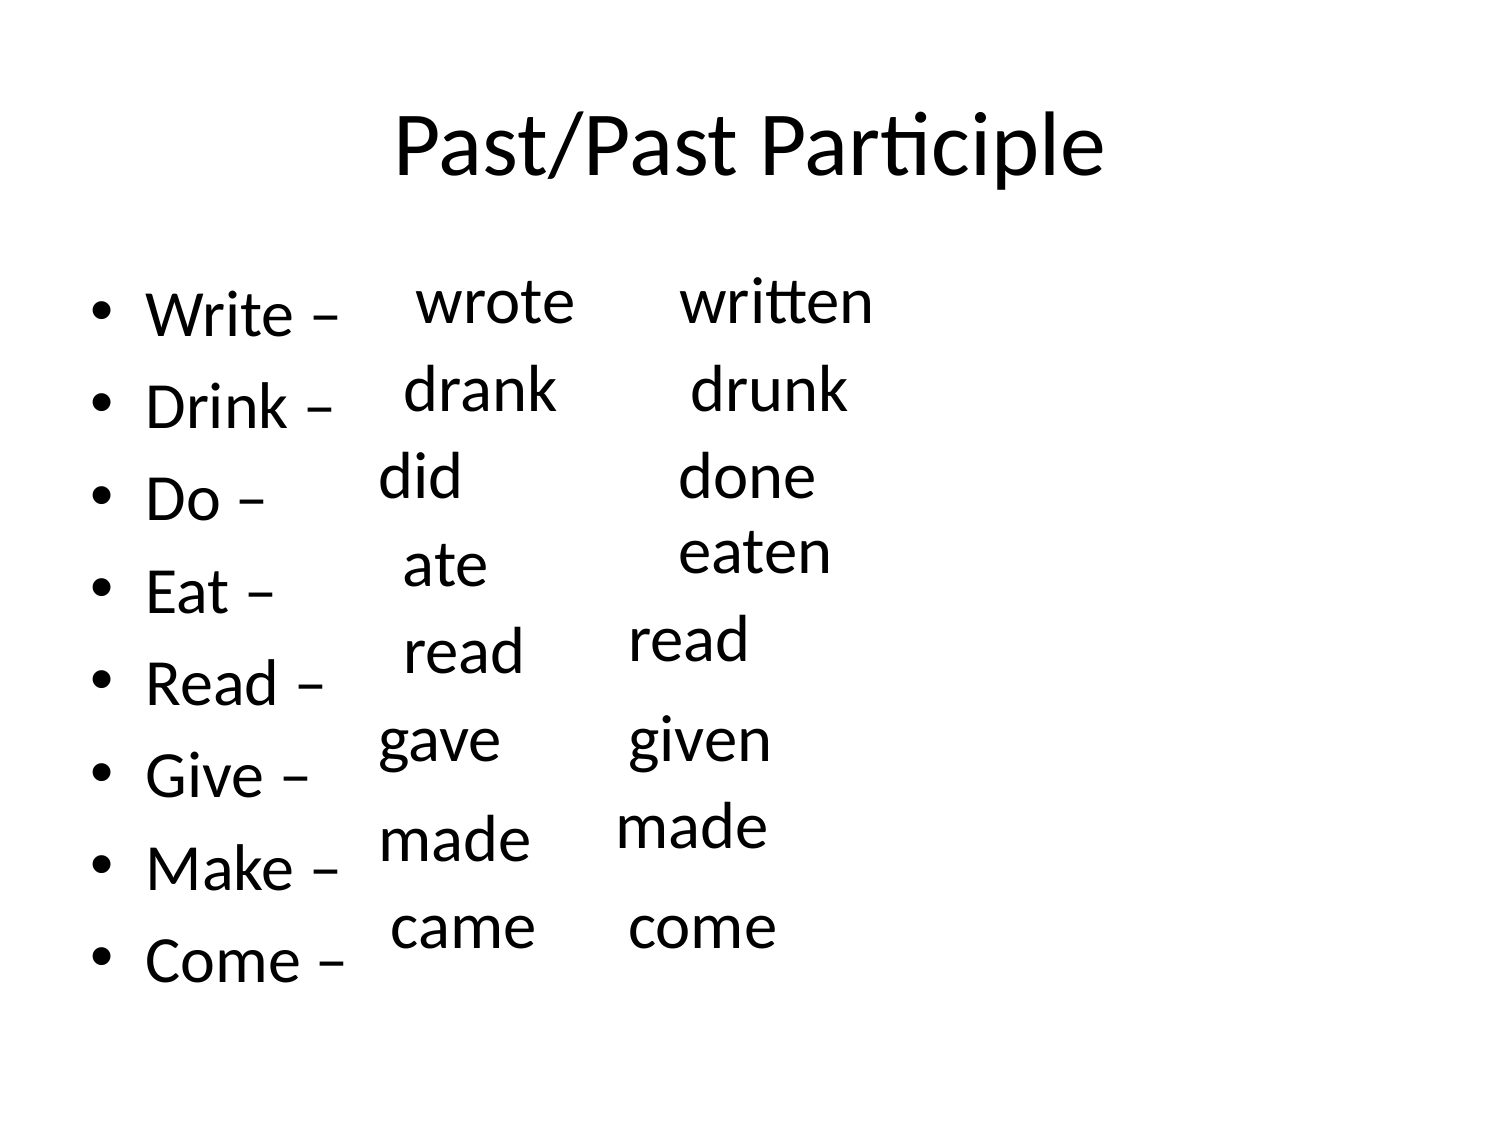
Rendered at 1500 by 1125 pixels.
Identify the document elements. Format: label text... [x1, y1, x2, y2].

text_box did [363, 424, 479, 520]
list Write – Drink – Do – Eat – Read – Give – Make – Come – [75, 262, 1025, 1005]
text_box drunk [676, 337, 865, 433]
text_box given [613, 687, 788, 783]
text_box gave [363, 687, 517, 783]
text_box read [388, 599, 541, 695]
text_box read [613, 587, 766, 683]
text_box done [663, 424, 832, 499]
text_box written [664, 249, 891, 345]
text_box eaten [663, 499, 848, 595]
text_box come [613, 874, 793, 970]
text_box ate [388, 512, 505, 599]
title Past/Past Participle [75, 45, 1425, 233]
text_box made [601, 774, 785, 870]
text_box came [375, 874, 552, 970]
text_box drank [388, 337, 573, 433]
text_box wrote [400, 249, 591, 345]
text_box made [363, 787, 547, 883]
